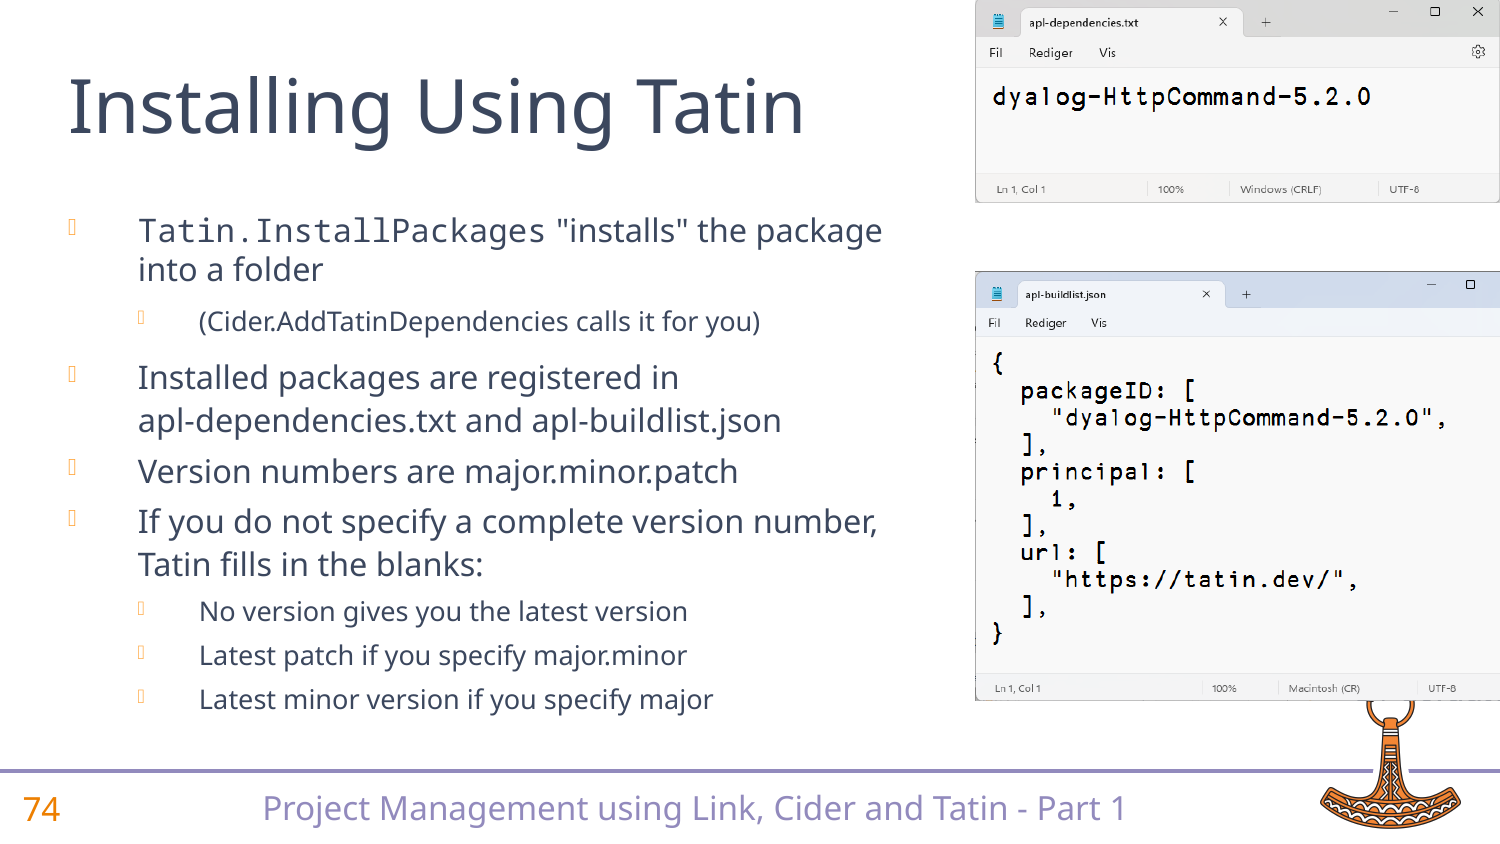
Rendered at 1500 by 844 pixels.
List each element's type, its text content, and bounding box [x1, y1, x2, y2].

title Installing Using Tatin [53, 43, 970, 157]
picture [975, 271, 1500, 829]
picture [975, 0, 1500, 203]
list Tatin.InstallPackages "installs" the package into a folder (Cider.AddTatinDependencies calls it for you) Installed packages are registered in apl-dependencies.txt and apl-buildlist.json Version numbers are major.minor.patch If you do not specify a complete version number, Tatin fills in the blanks: No version gives you the latest version Latest patch if you specify major.minor Latest minor version if you specify major [53, 202, 956, 738]
